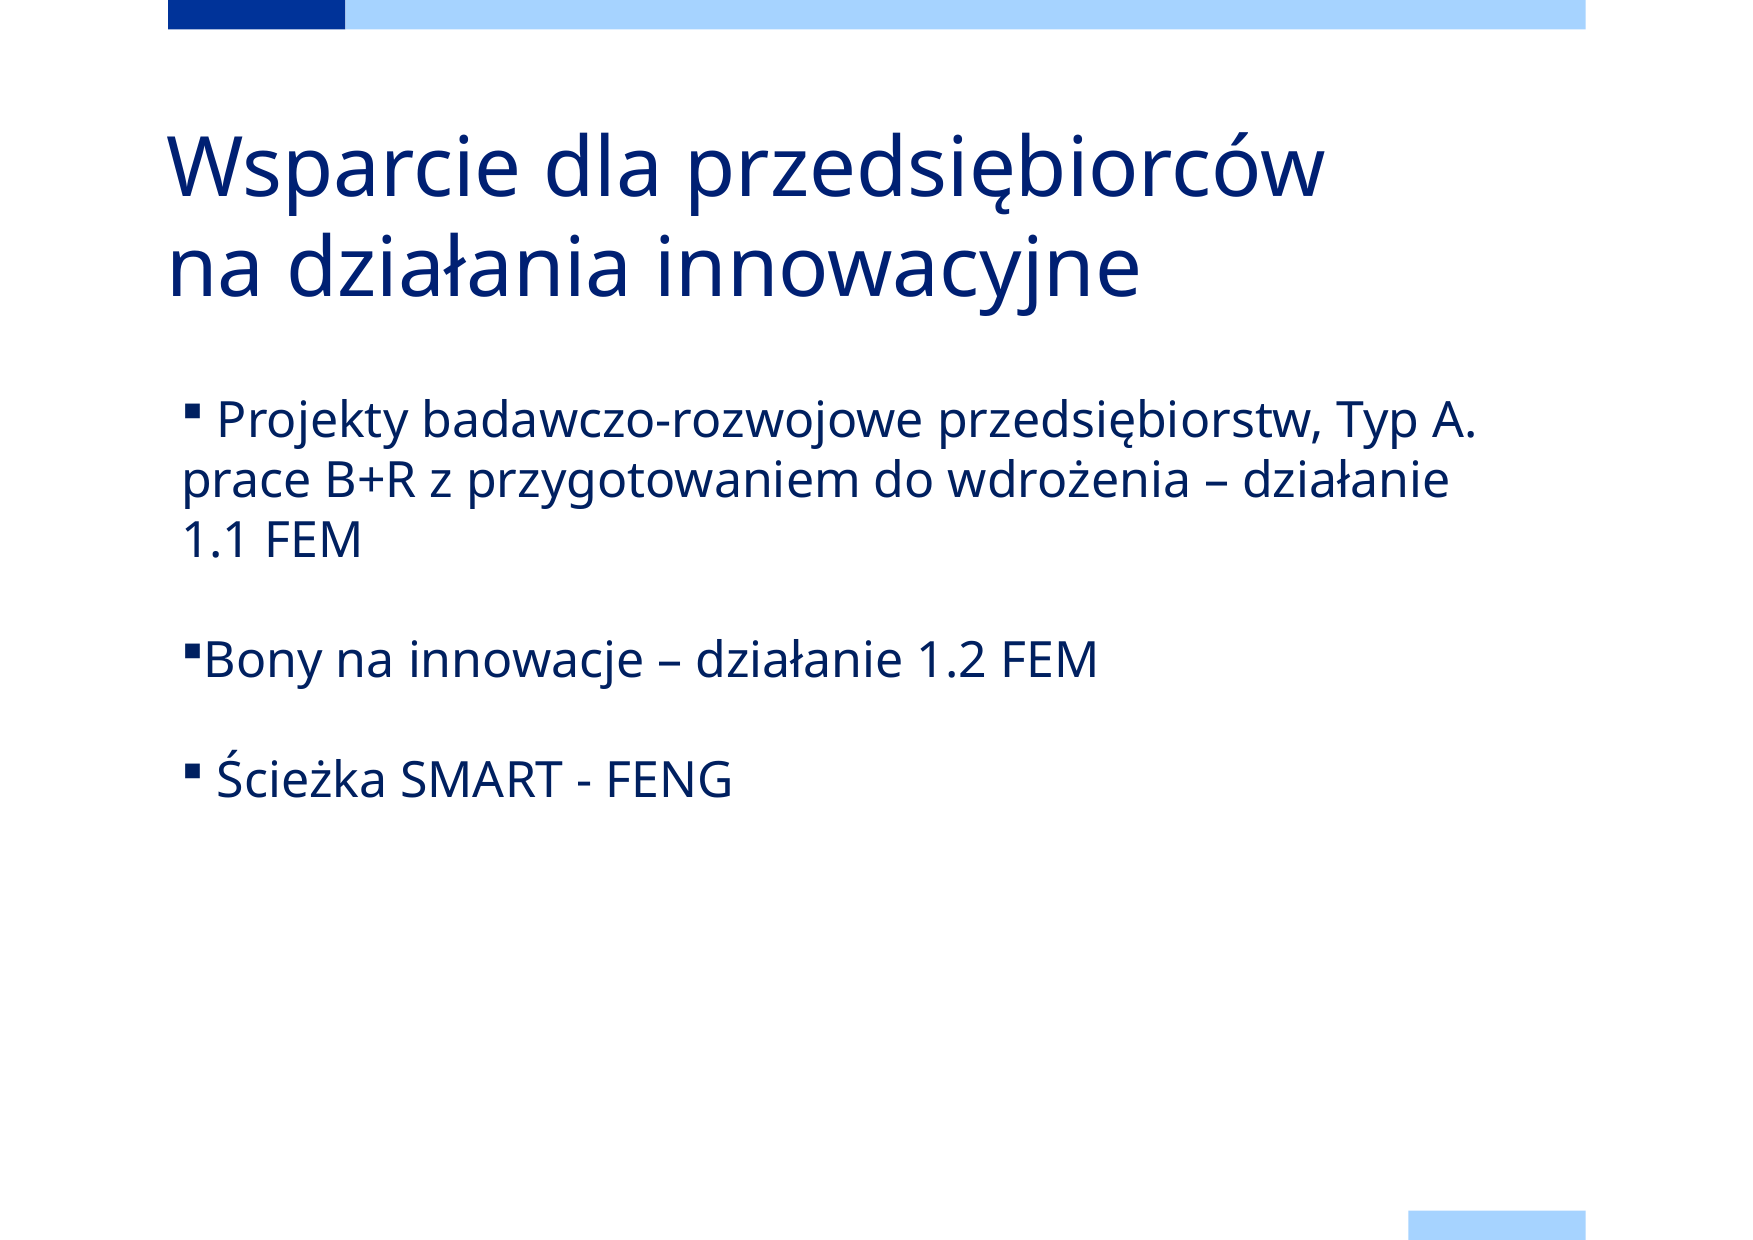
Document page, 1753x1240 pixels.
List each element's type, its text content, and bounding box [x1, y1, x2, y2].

text_box Projekty badawczo-rozwojowe przedsiębiorstw, Typ A. prace B+R z przygotowaniem do wdrożenia – działanie 1.1 FEM Bony na innowacje – działanie 1.2 FEM Ścieżka SMART - FENG [166, 380, 1543, 815]
title Wsparcie dla przedsiębiorców na działania innowacyjne [165, 112, 1585, 291]
